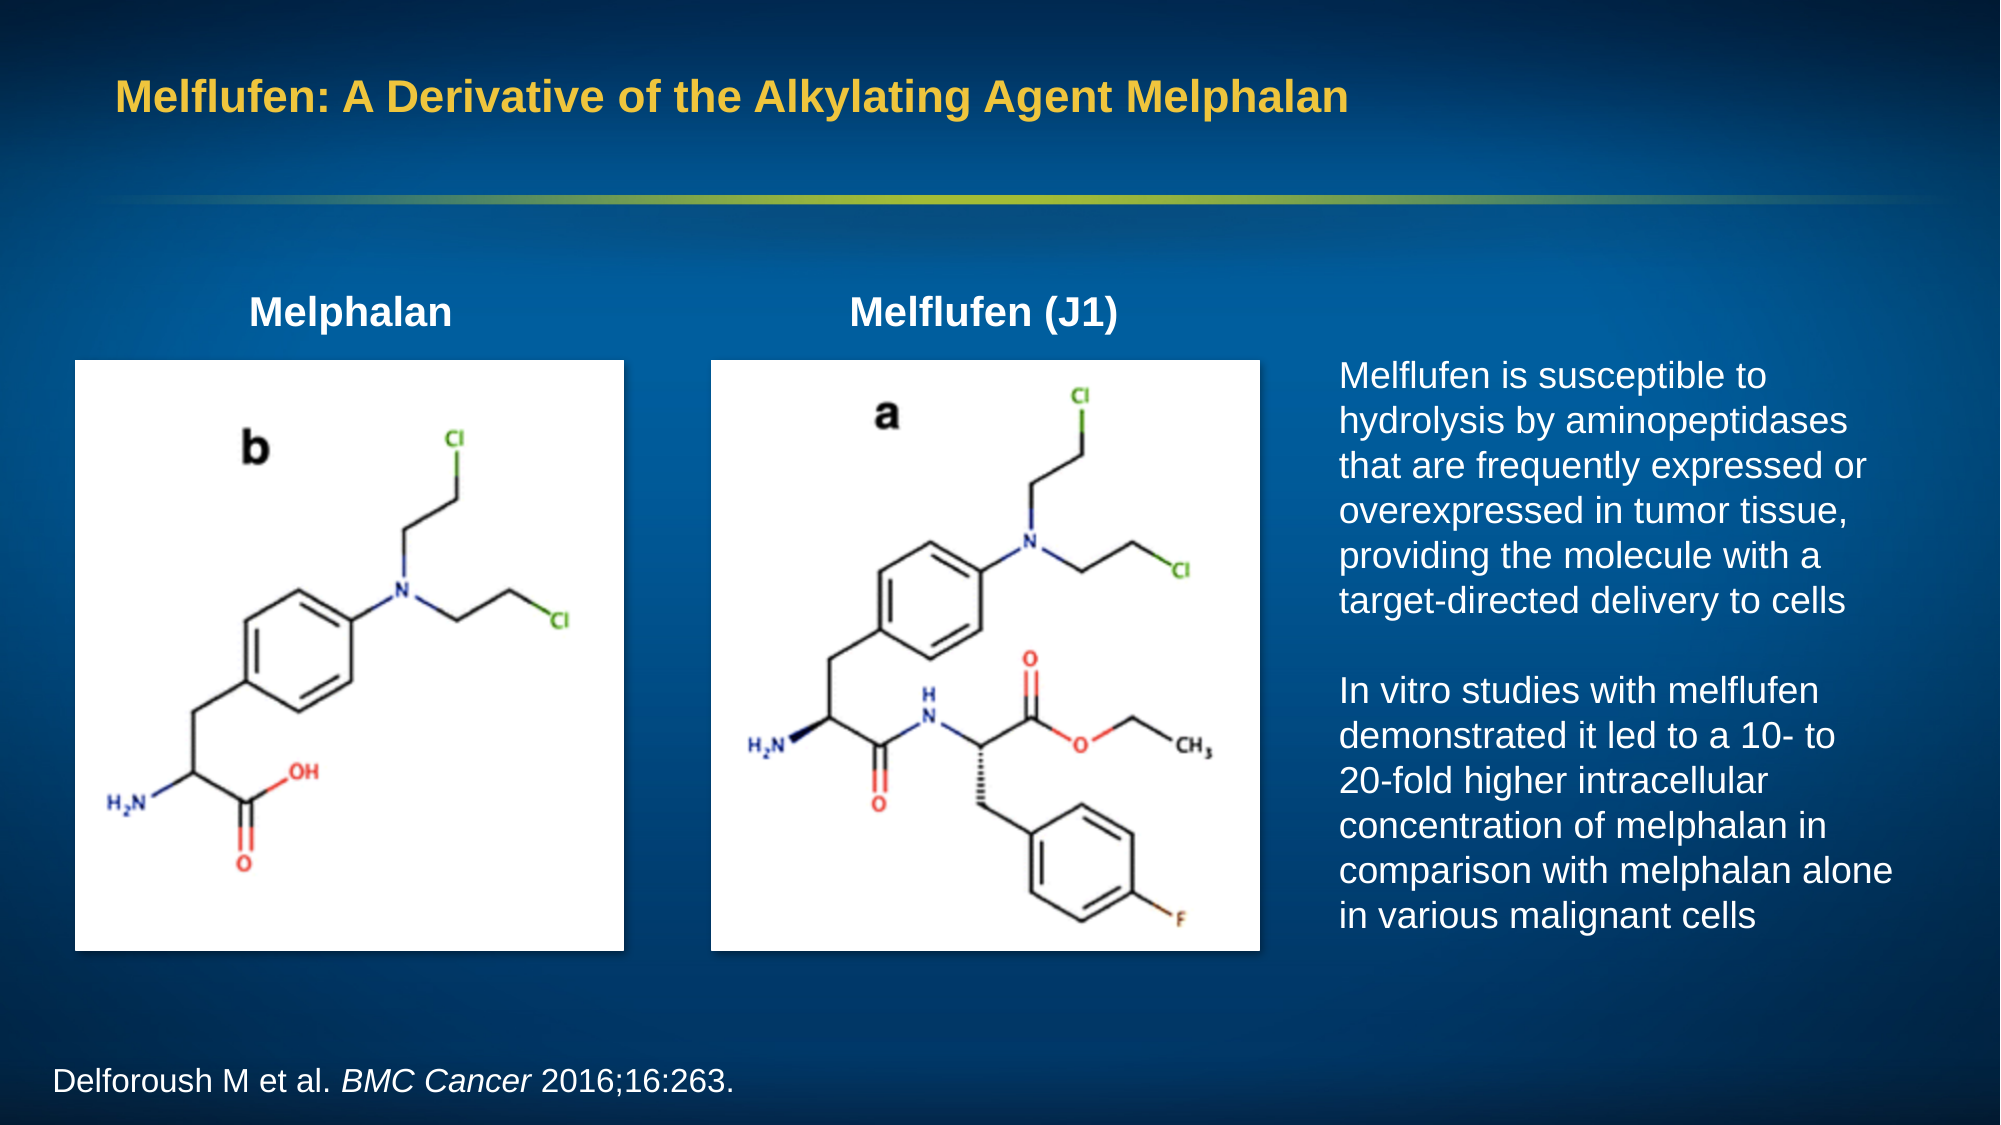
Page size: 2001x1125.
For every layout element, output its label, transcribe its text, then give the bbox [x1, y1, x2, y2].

title Melflufen: A Derivative of the Alkylating Agent Melphalan [99, 0, 1900, 188]
text_box Melflufen is susceptible to hydrolysis by aminopeptidases that are frequently expressed or overexpressed in tumor tissue, providing the molecule with a target-directed delivery to cells In vitro studies with melflufen demonstrated it led to a 10- to 20-fold higher intracellular concentration of melphalan in comparison with melphalan alone in various malignant cells [1323, 344, 1924, 944]
picture [0, 0, 2000, 1125]
text_box Delforoush M et al. BMC Cancer 2016;16:263. [37, 1051, 1963, 1107]
text_box Melflufen (J1) [711, 277, 1257, 342]
text_box [75, 360, 624, 950]
text_box Melphalan [78, 276, 624, 342]
text_box [711, 360, 1260, 950]
